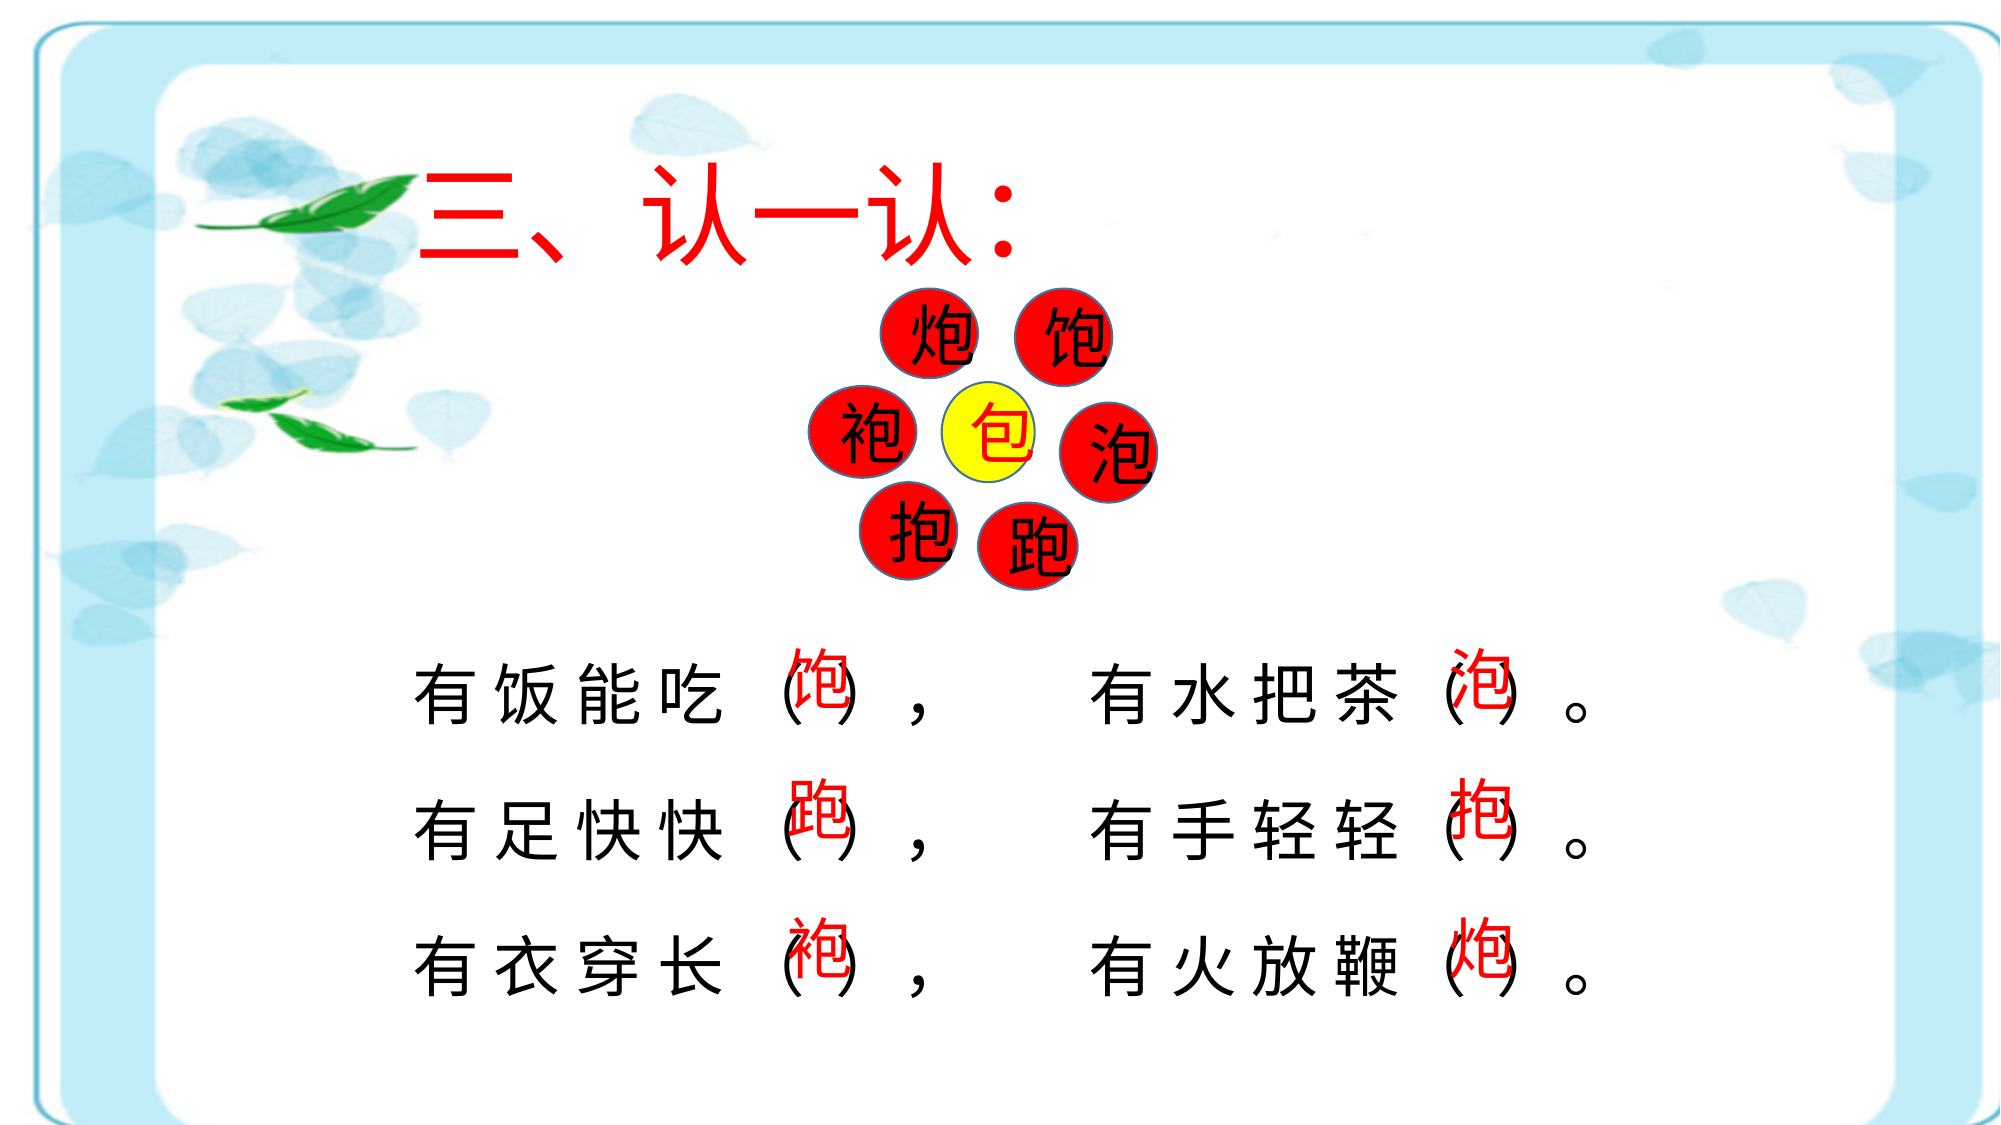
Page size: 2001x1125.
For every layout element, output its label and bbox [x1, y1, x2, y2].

list [3, 0, 2000, 1125]
